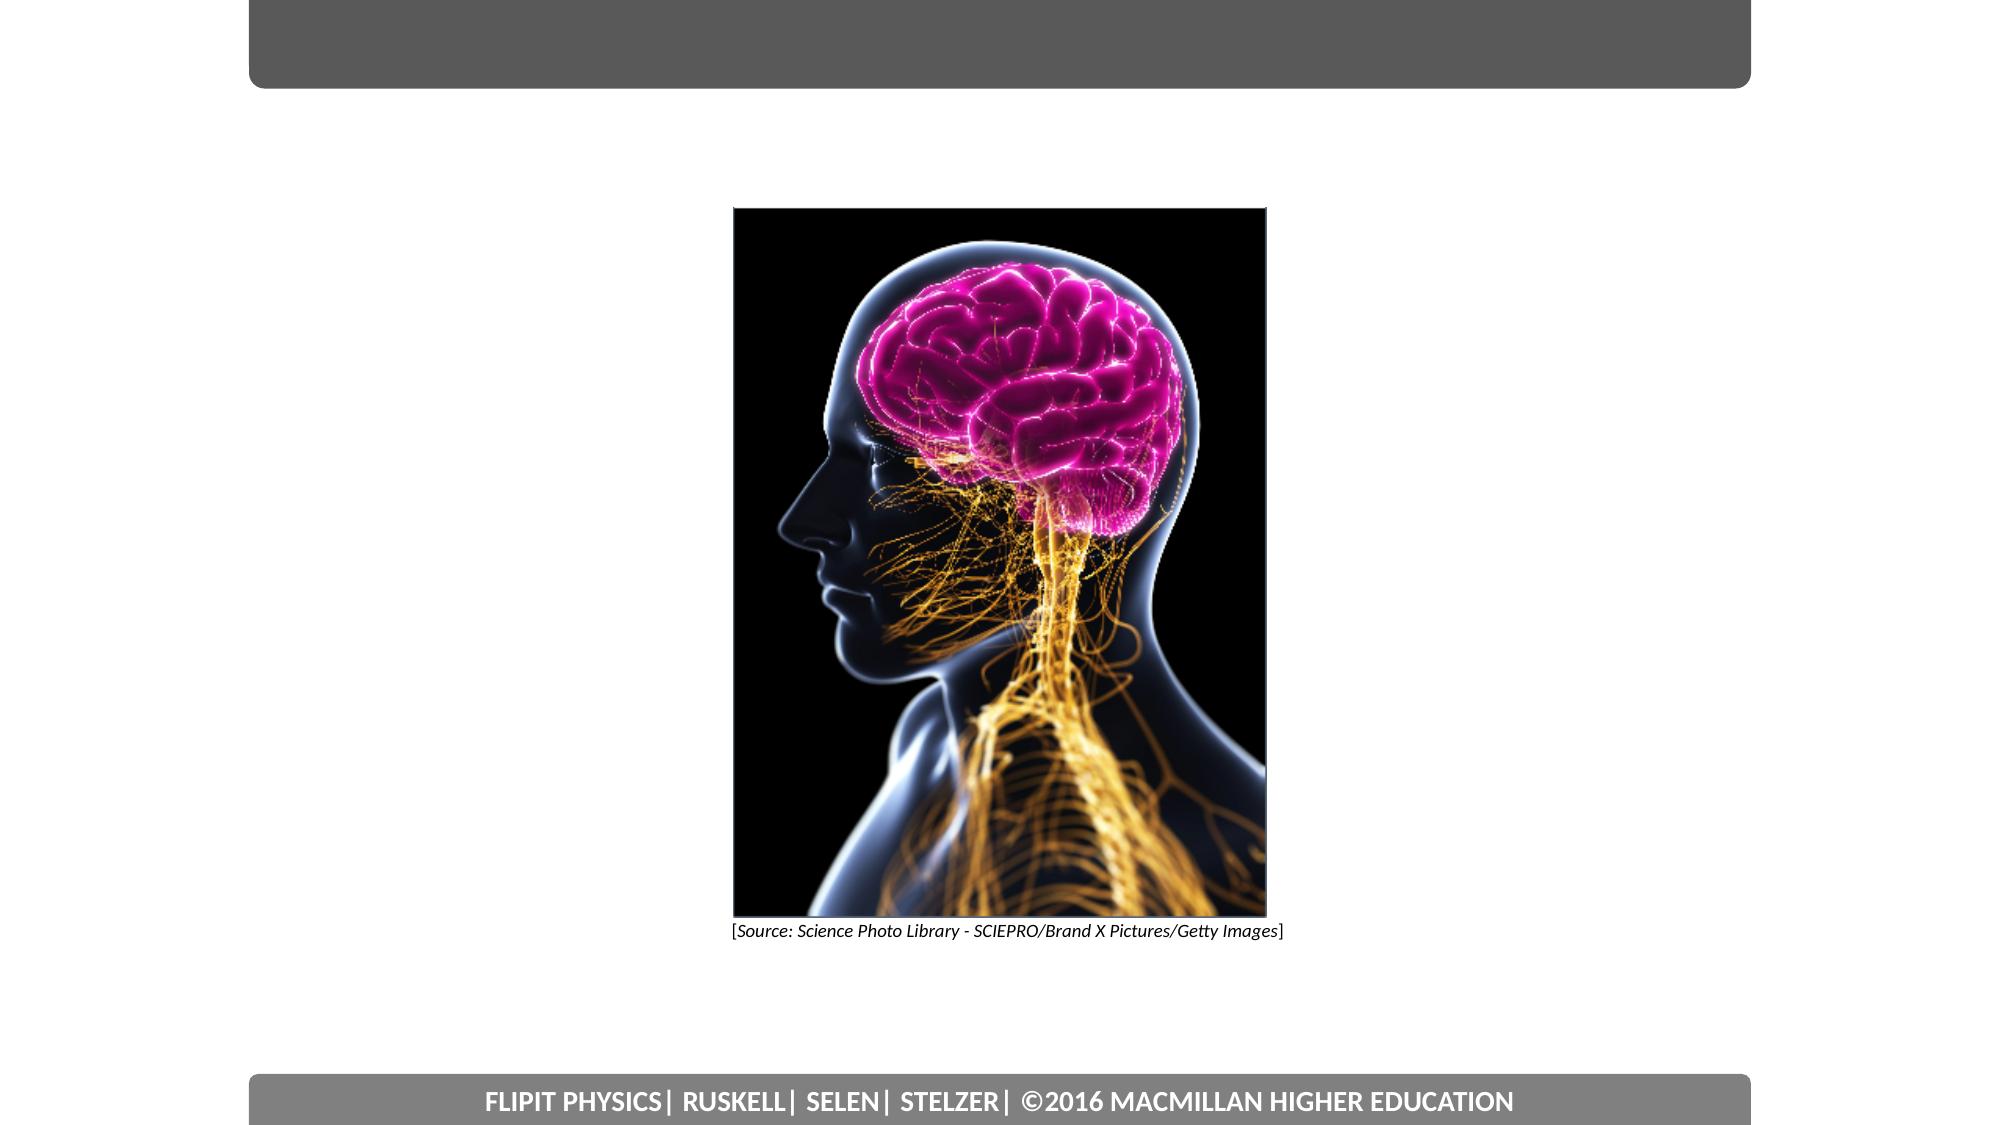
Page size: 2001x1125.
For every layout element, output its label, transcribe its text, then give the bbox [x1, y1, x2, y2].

text_box [Source: Science Photo Library - SCIEPRO/Brand X Pictures/Getty Images] [716, 910, 1331, 949]
text_box [248, 0, 1752, 89]
picture [733, 207, 1267, 918]
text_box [249, 1074, 1750, 1125]
